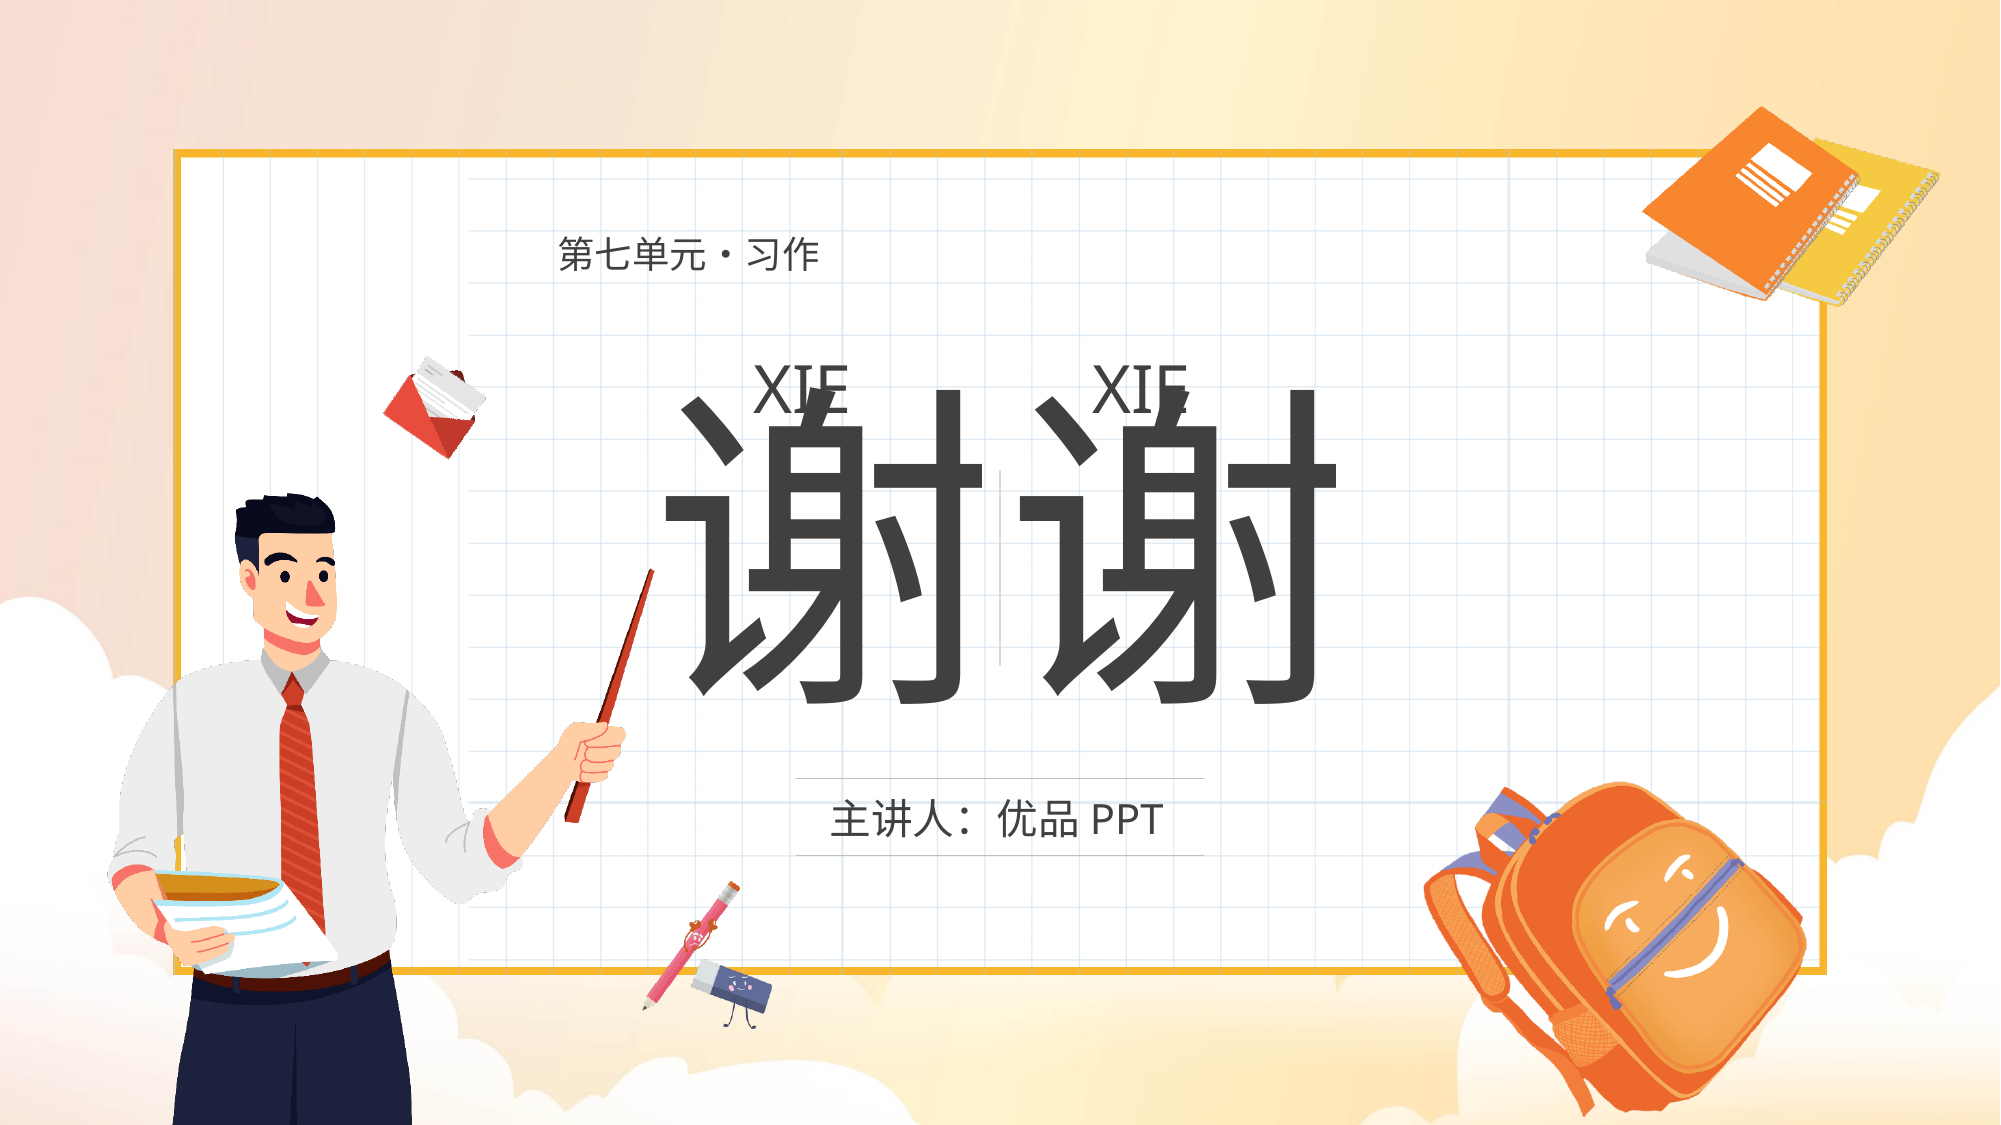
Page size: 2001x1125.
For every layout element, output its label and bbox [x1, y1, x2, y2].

text_box [796, 778, 1204, 859]
picture [1641, 105, 1941, 307]
picture [36, 484, 772, 1125]
picture [390, 356, 484, 451]
picture [1422, 781, 1807, 1117]
text_box [0, 0, 2000, 1125]
